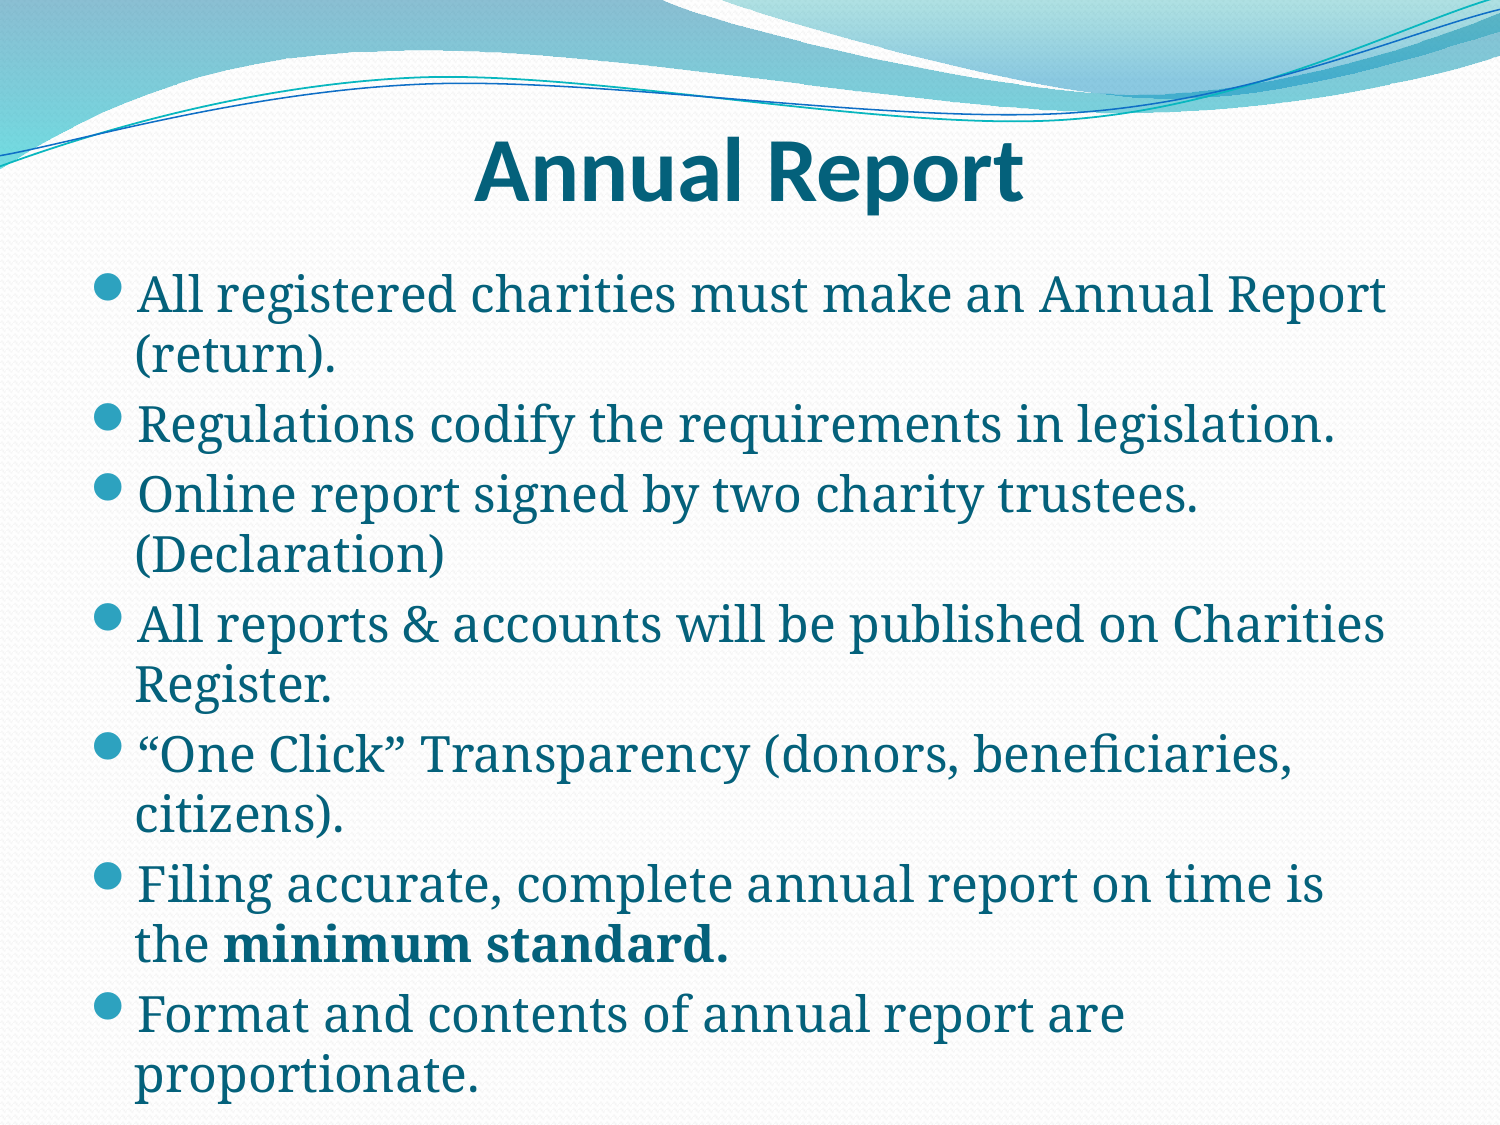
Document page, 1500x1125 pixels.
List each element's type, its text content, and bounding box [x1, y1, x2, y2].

title Annual Report [74, 115, 1426, 221]
list All registered charities must make an Annual Report (return). Regulations codify the requirements in legislation. Online report signed by two charity trustees. (Declaration) All reports & accounts will be published on Charities Register. “One Click” Transparency (donors, beneficiaries, citizens). Filing accurate, complete annual report on time is the minimum standard. Format and contents of annual report are proportionate. [74, 255, 1426, 1000]
